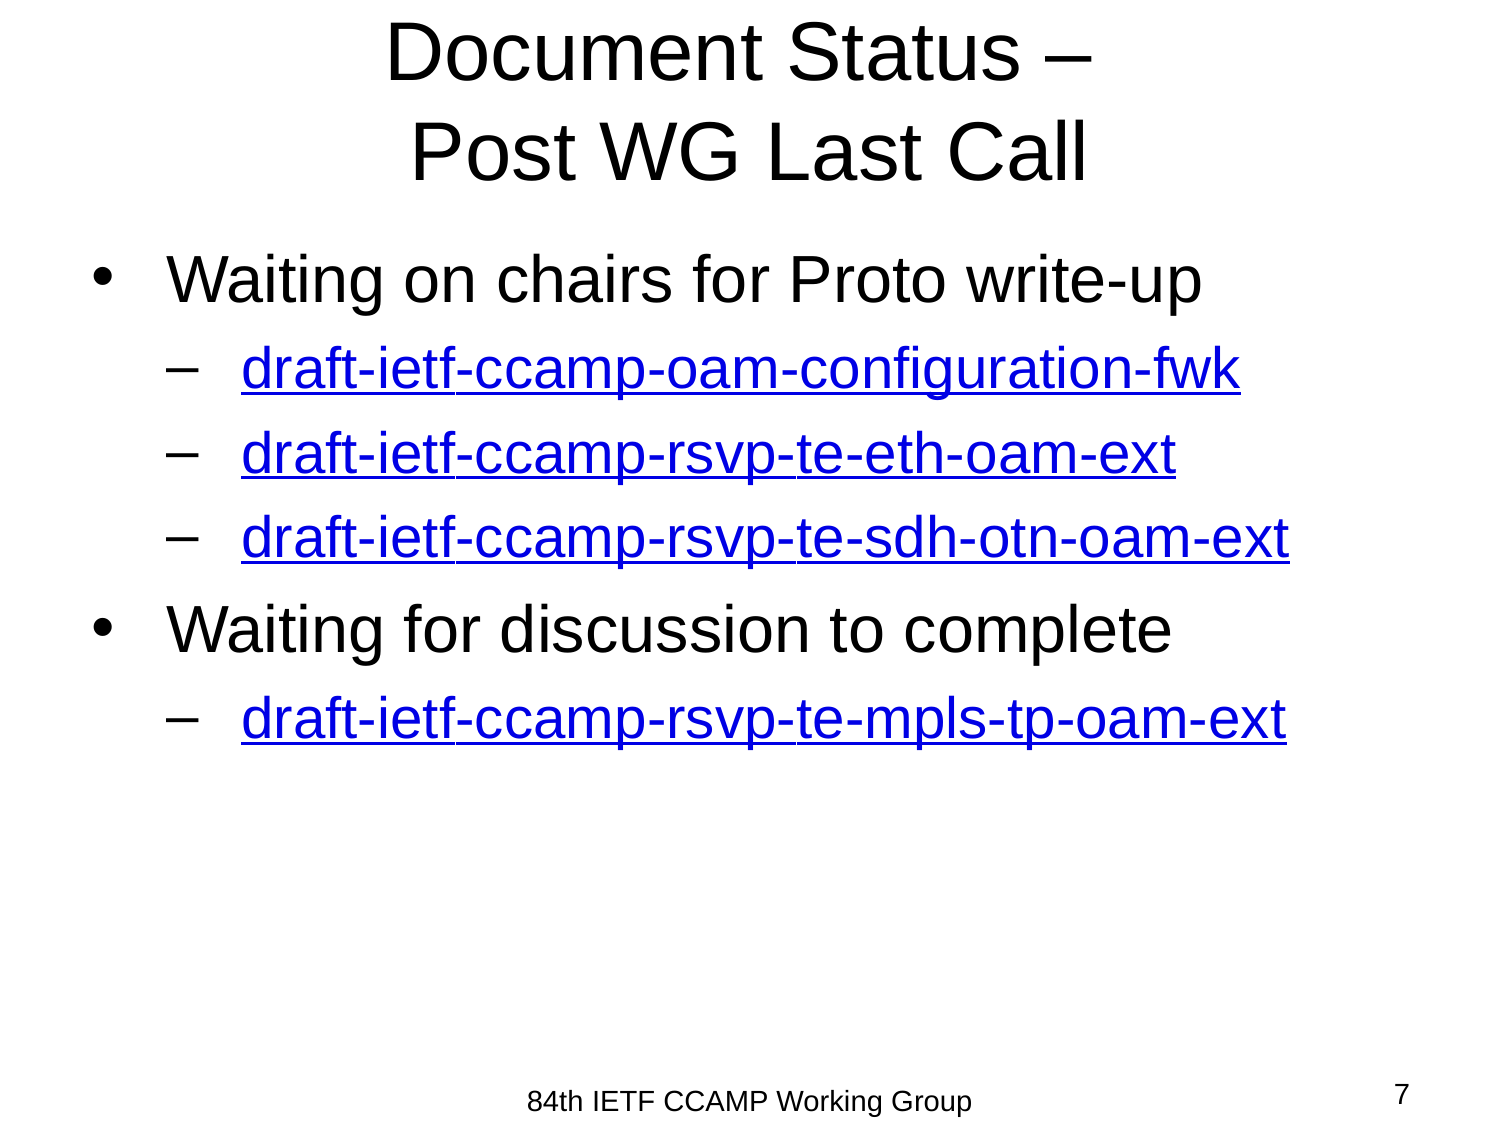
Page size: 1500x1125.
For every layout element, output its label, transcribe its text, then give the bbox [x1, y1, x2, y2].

title Document Status – Post WG Last Call [75, 7, 1425, 188]
list Waiting on chairs for Proto write-up draft-ietf-ccamp-oam-configuration-fwk draft-ietf-ccamp-rsvp-te-eth-oam-ext draft-ietf-ccamp-rsvp-te-sdh-otn-oam-ext Waiting for discussion to complete draft-ietf-ccamp-rsvp-te-mpls-tp-oam-ext [76, 228, 1427, 1074]
text_box 7 [1074, 1074, 1425, 1125]
footer 84th IETF CCAMP Working Group [430, 1074, 1069, 1125]
